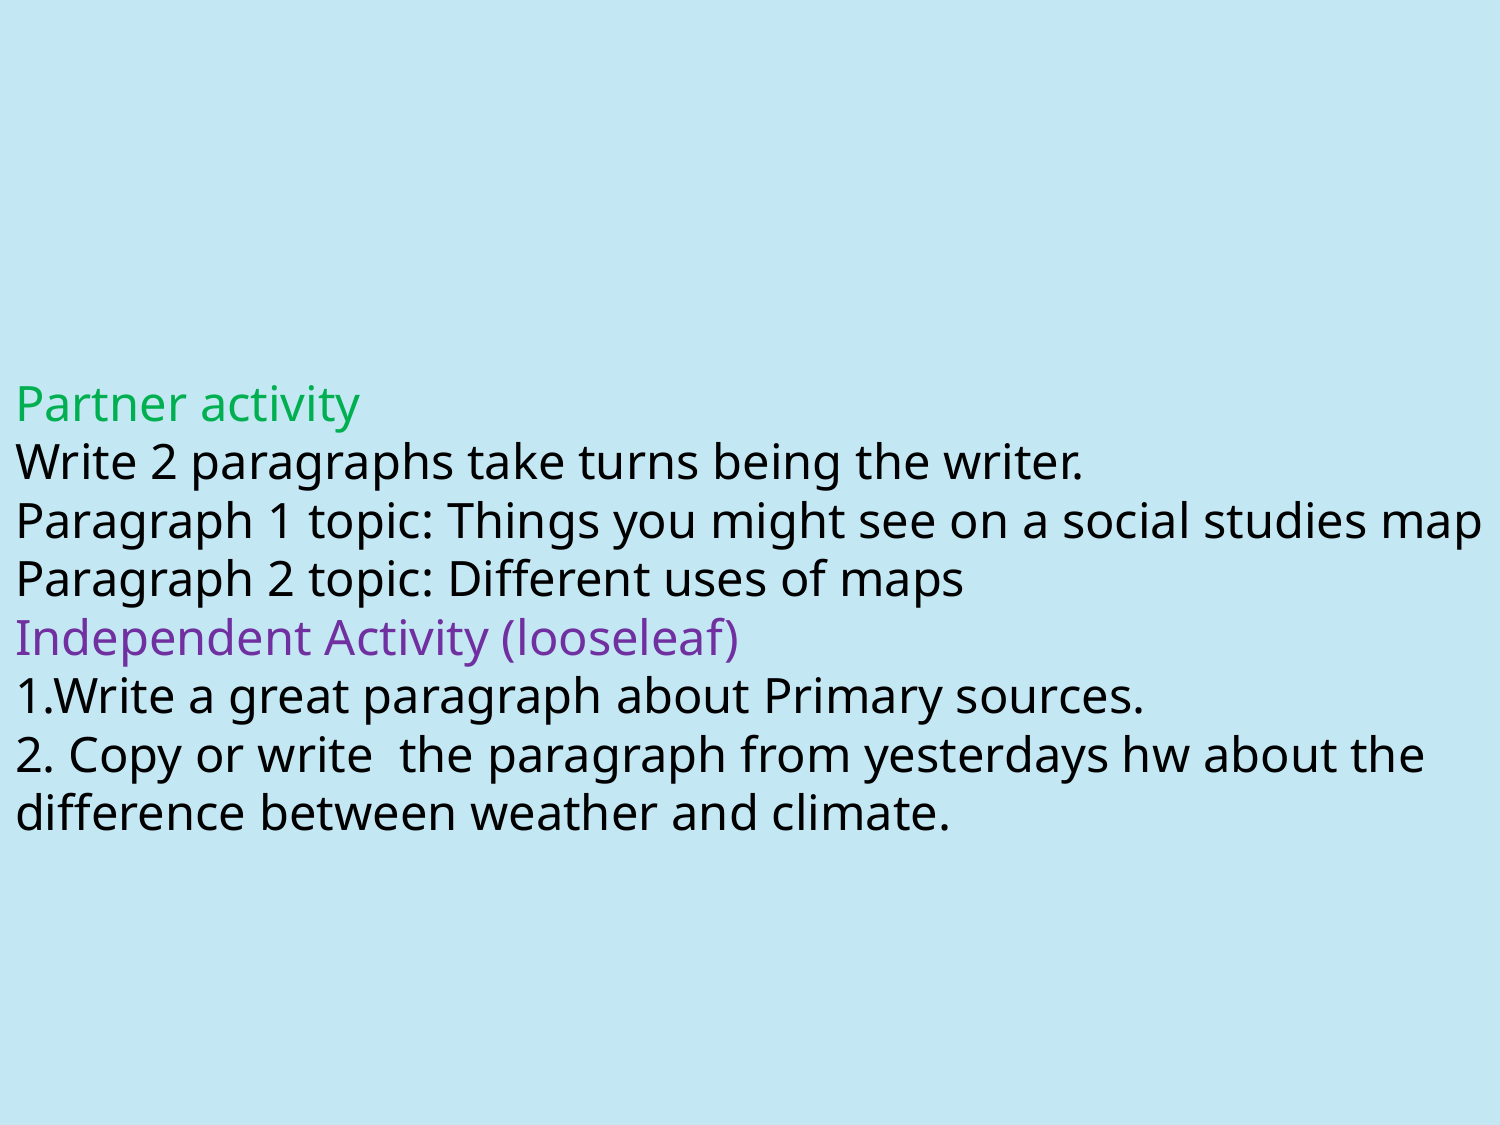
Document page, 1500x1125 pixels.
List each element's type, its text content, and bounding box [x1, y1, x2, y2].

title Partner activity Write 2 paragraphs take turns being the writer. Paragraph 1 topic: Things you might see on a social studies map Paragraph 2 topic: Different uses of maps Independent Activity (looseleaf) 1.Write a great paragraph about Primary sources. 2. Copy or write the paragraph from yesterdays hw about the difference between weather and climate. [0, 349, 1500, 1125]
